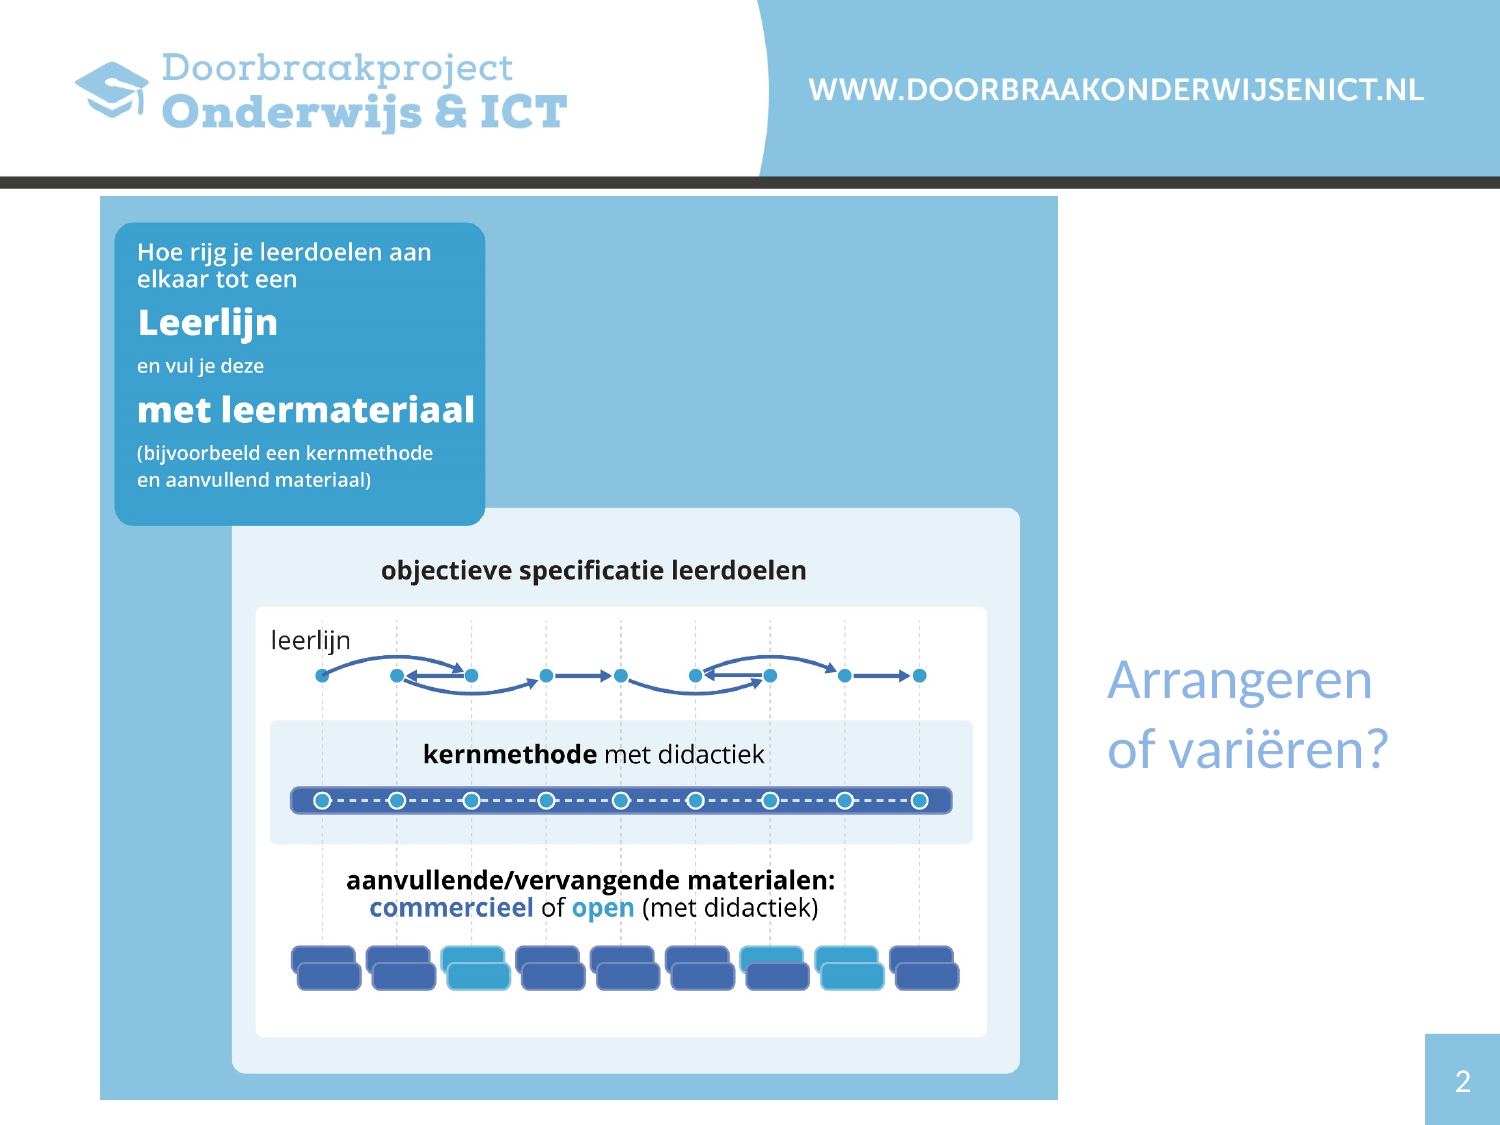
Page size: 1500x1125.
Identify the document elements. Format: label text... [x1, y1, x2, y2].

text_box Arrangeren of variëren? [1092, 633, 1447, 788]
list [99, 195, 1058, 1100]
picture [0, 0, 1500, 1125]
